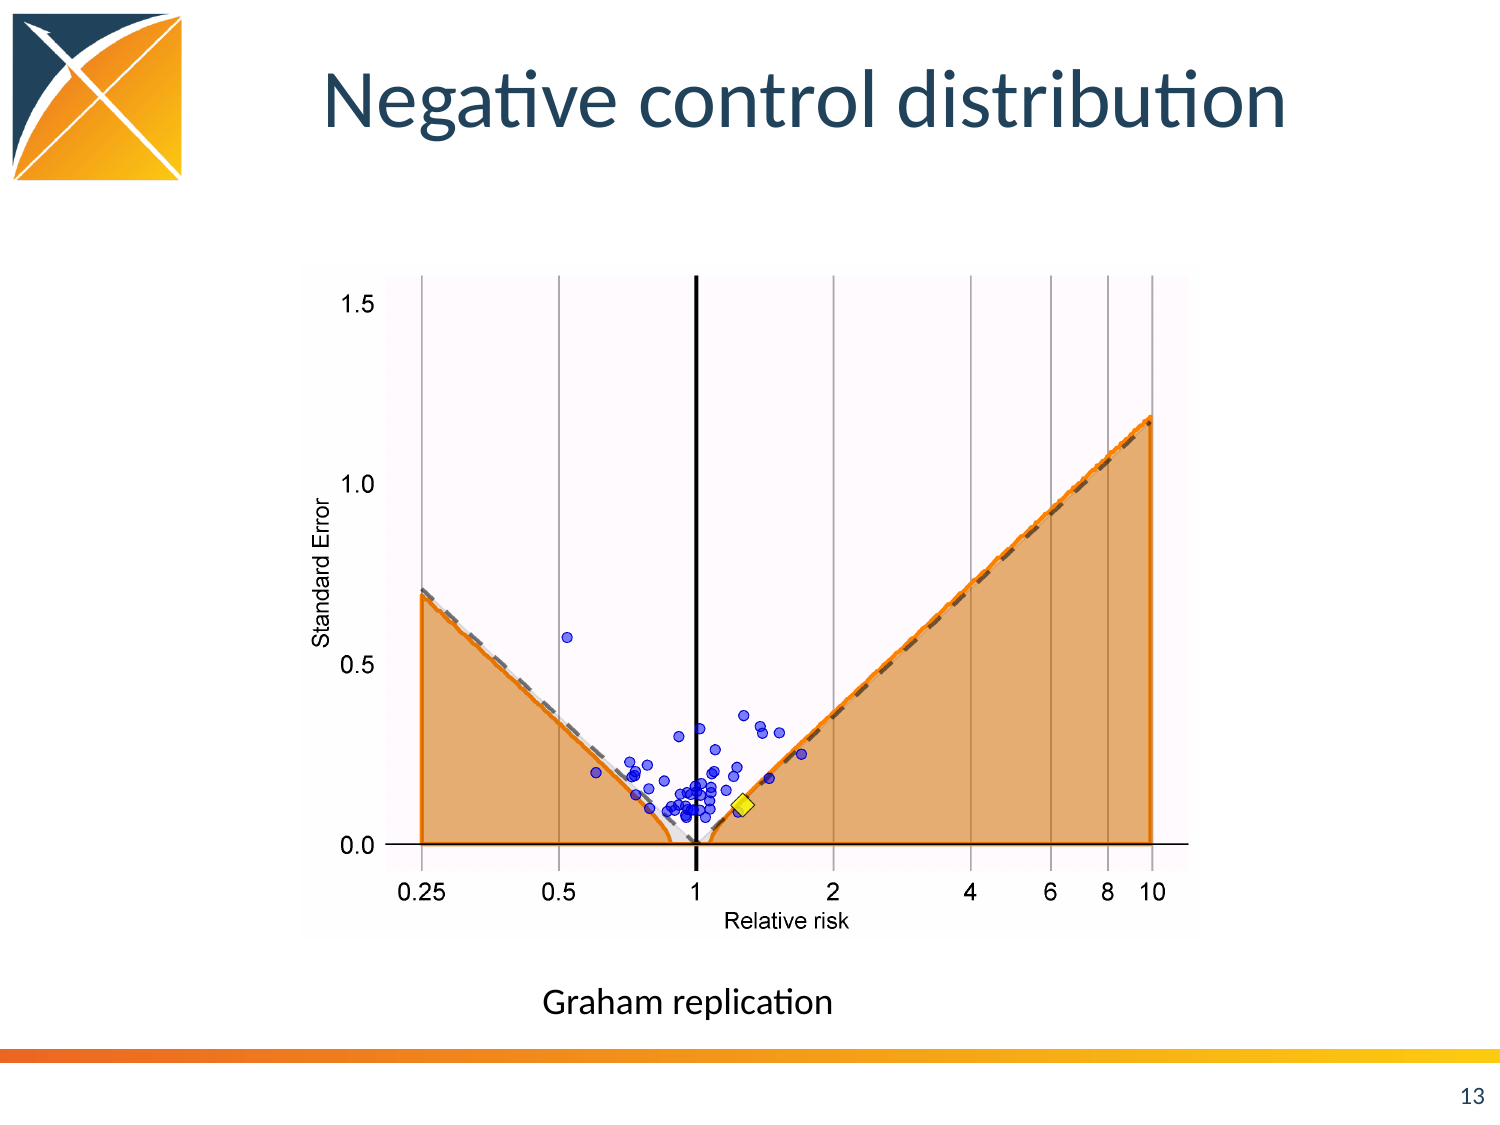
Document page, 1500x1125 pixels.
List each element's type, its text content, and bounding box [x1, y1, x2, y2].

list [299, 264, 1201, 941]
picture [0, 0, 206, 200]
title Negative control distribution [187, 24, 1425, 163]
slide_number 13 [1149, 1065, 1500, 1125]
text_box Graham replication [527, 969, 849, 1029]
